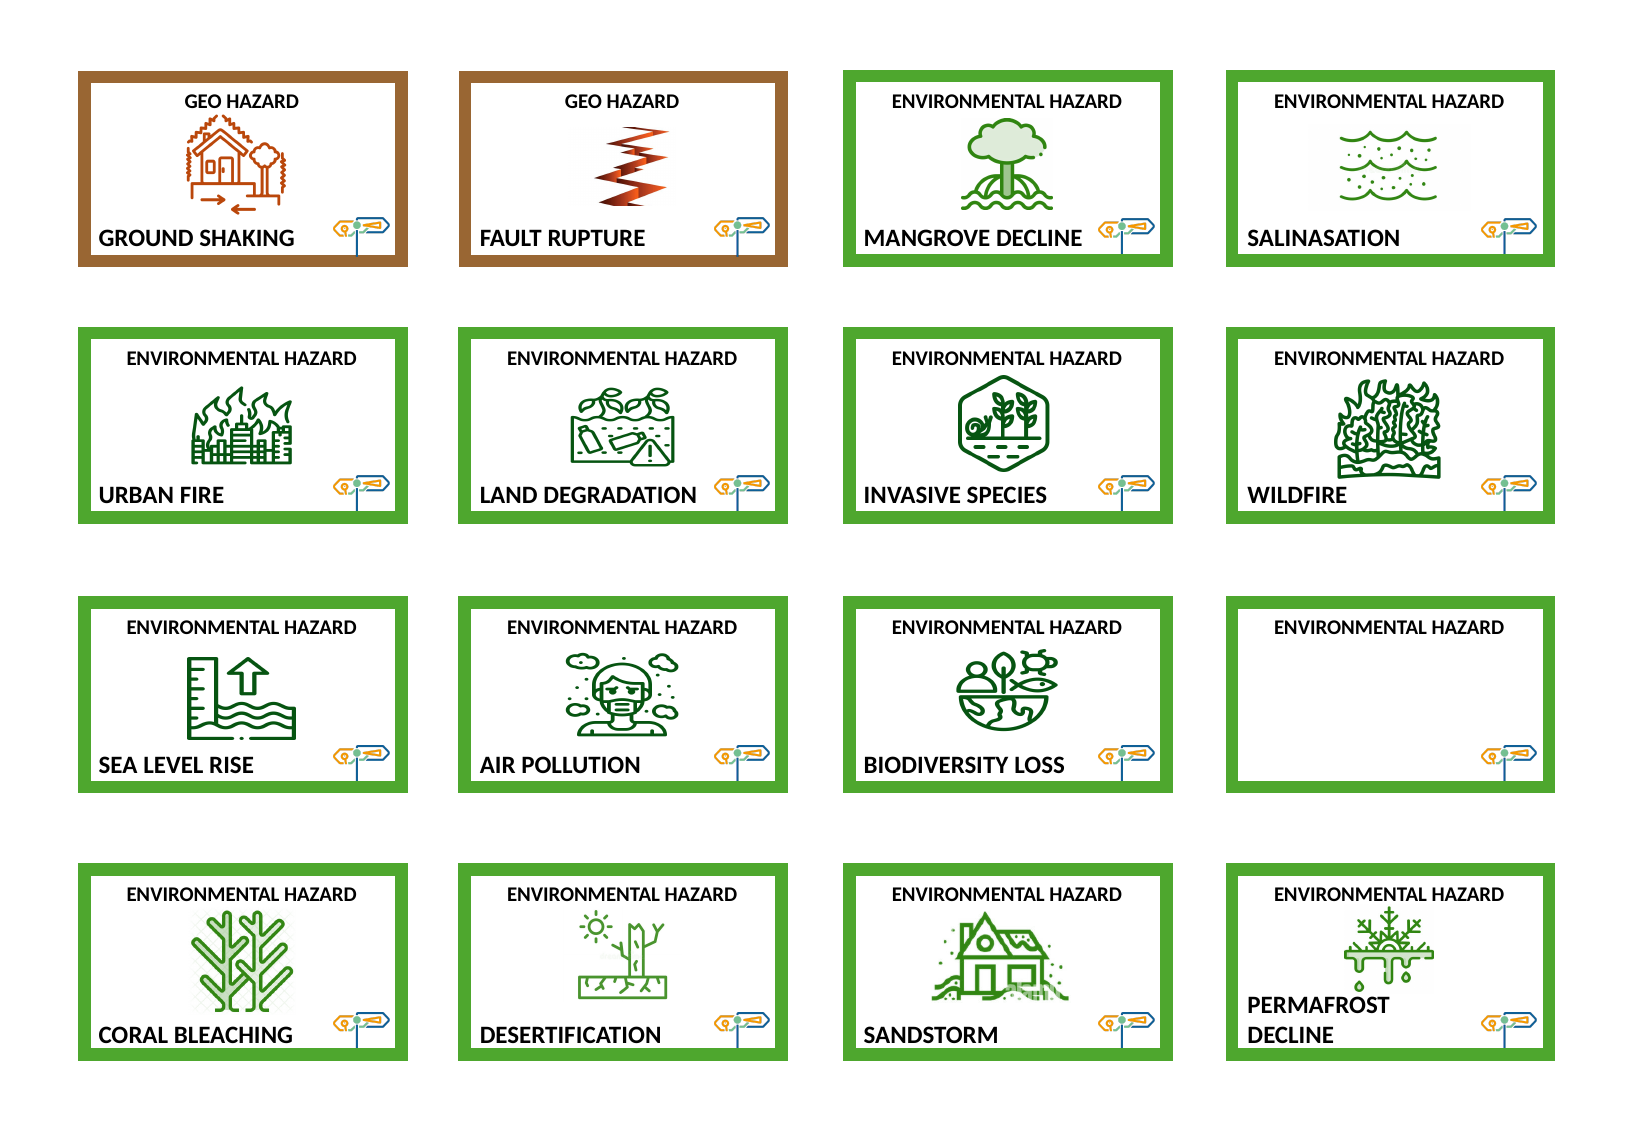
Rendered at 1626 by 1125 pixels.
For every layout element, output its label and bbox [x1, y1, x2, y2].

text_box [464, 76, 783, 267]
text_box [848, 75, 1167, 268]
text_box [848, 332, 1167, 526]
text_box [1231, 75, 1550, 268]
text_box [848, 601, 1167, 795]
text_box [464, 601, 783, 795]
text_box [1231, 332, 1550, 526]
text_box [464, 869, 783, 1062]
text_box [83, 76, 402, 267]
text_box [1231, 869, 1550, 1062]
text_box [848, 869, 1167, 1062]
text_box [83, 601, 402, 795]
text_box [1231, 601, 1550, 795]
text_box [464, 332, 783, 526]
text_box [83, 332, 402, 526]
text_box [83, 869, 402, 1062]
